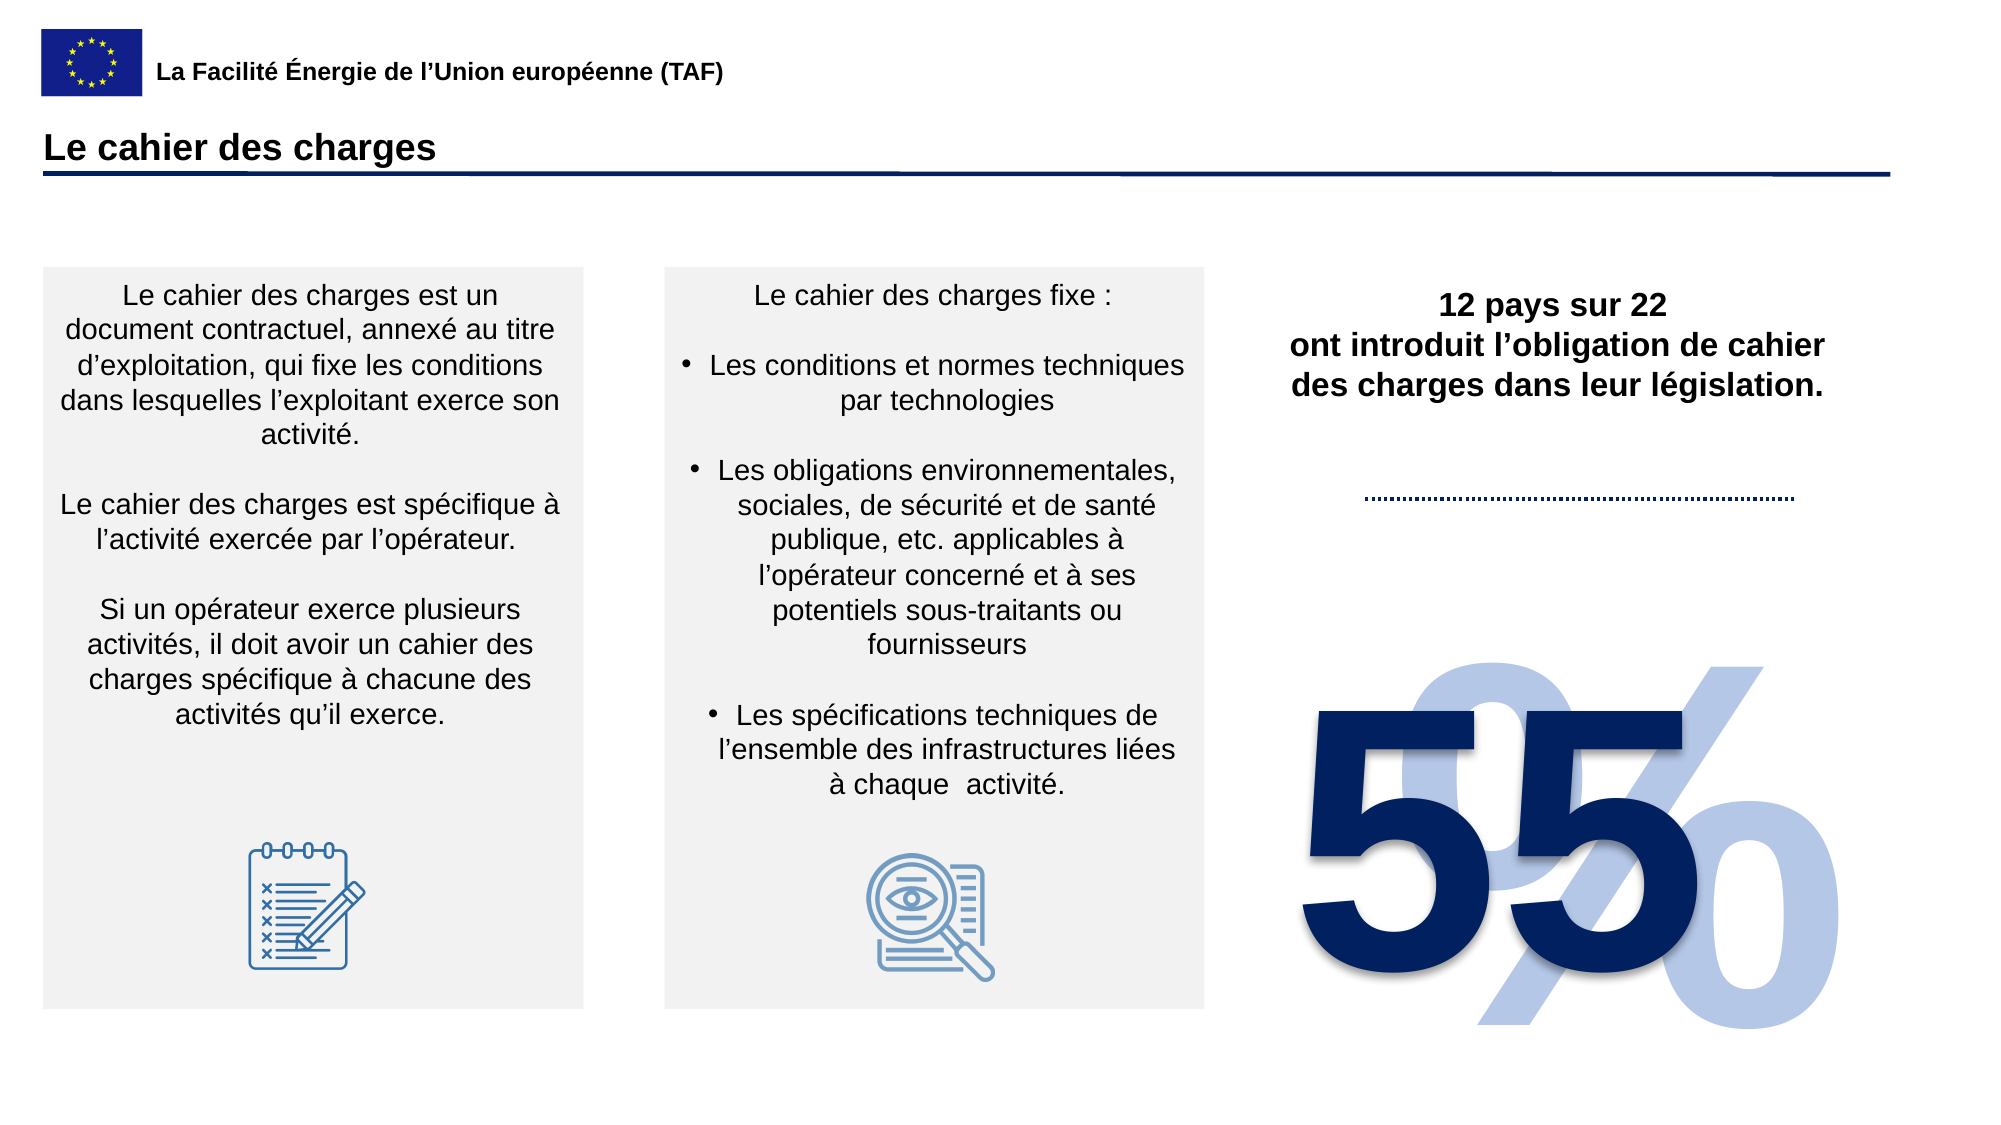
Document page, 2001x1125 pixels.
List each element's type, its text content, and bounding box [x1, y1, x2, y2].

text_box [664, 266, 1205, 1010]
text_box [28, 115, 1961, 177]
text_box Le cahier des charges est un document contractuel, annexé au titre d’exploitation, qui fixe les conditions dans lesquelles l’exploitant exerce son activité. Le cahier des charges est spécifique à l’activité exercée par l’opérateur. Si un opérateur exerce plusieurs activités, il doit avoir un cahier des charges spécifique à chacune des activités qu’il exerce. [43, 268, 579, 738]
text_box Le cahier des charges fixe : Les conditions et normes techniques par technologies Les obligations environnementales, sociales, de sécurité et de santé publique, etc. applicables à l’opérateur concerné et à ses potentiels sous-traitants ou fournisseurs Les spécifications techniques de l’ensemble des infrastructures liées à chaque activité. [663, 268, 1204, 838]
text_box [43, 266, 584, 1010]
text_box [1269, 655, 1847, 980]
picture [39, 27, 144, 98]
picture [243, 842, 371, 970]
picture [866, 853, 995, 982]
text_box 12 pays sur 22 ont introduit l’obligation de cahier des charges dans leur législation. [1269, 276, 1847, 411]
